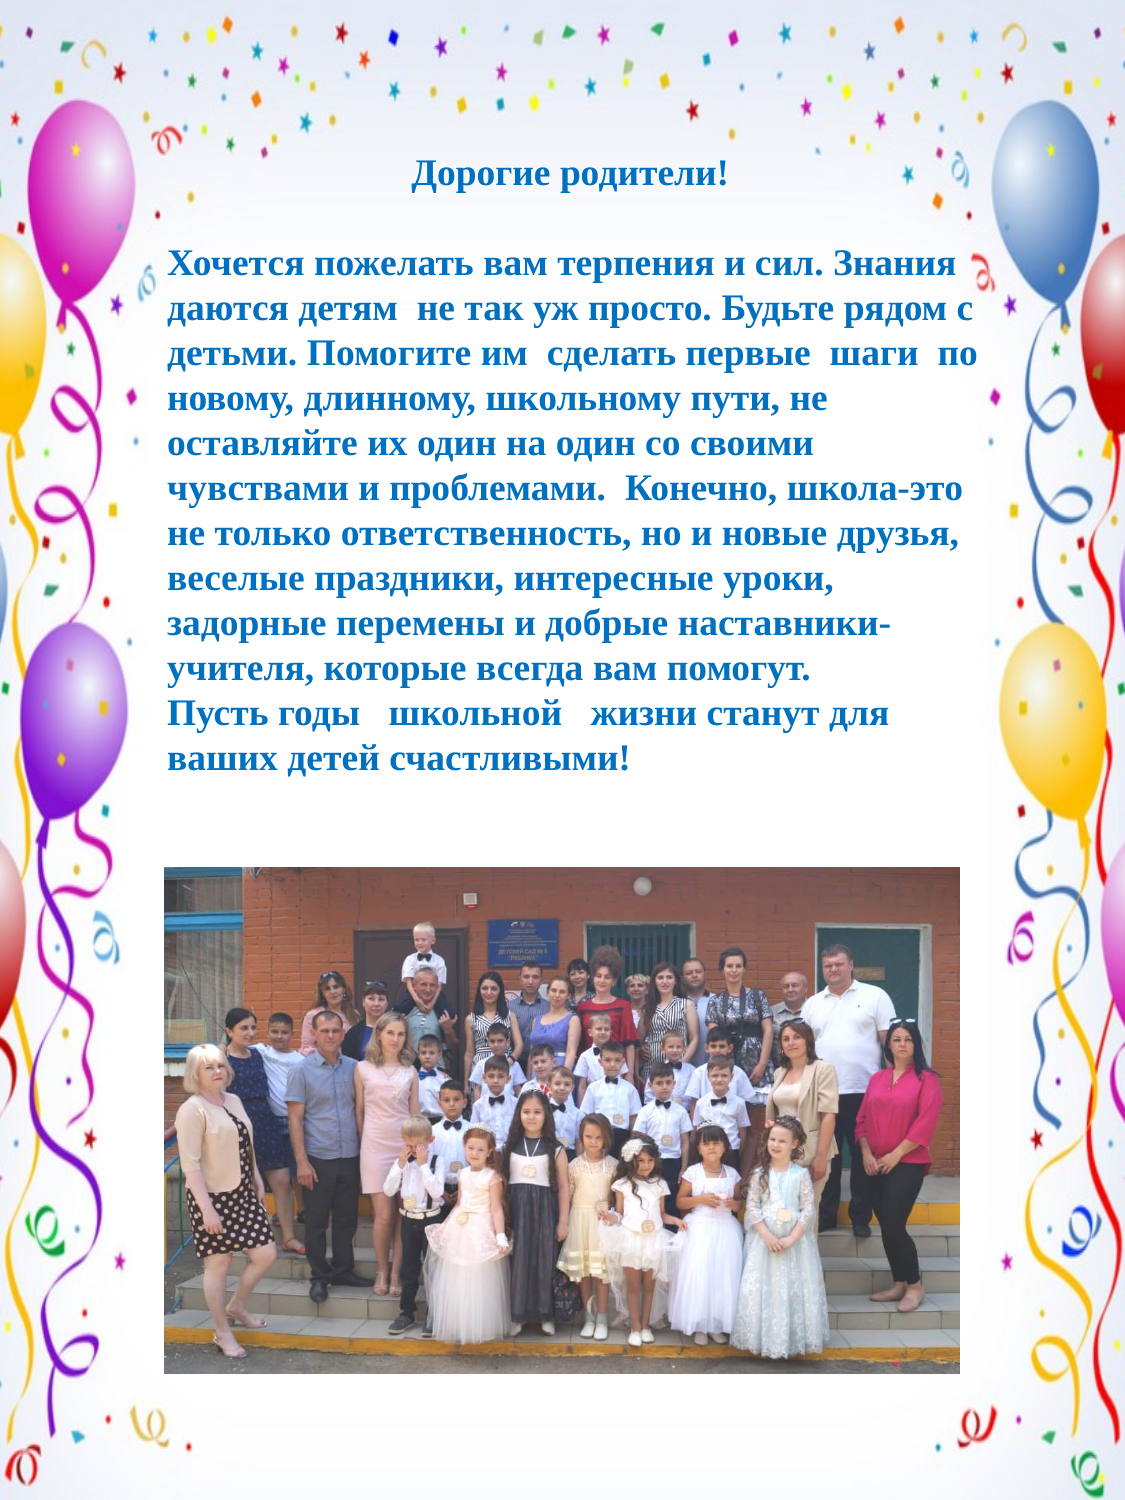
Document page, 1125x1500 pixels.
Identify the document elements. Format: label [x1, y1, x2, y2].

text_box [0, 0, 1125, 1500]
